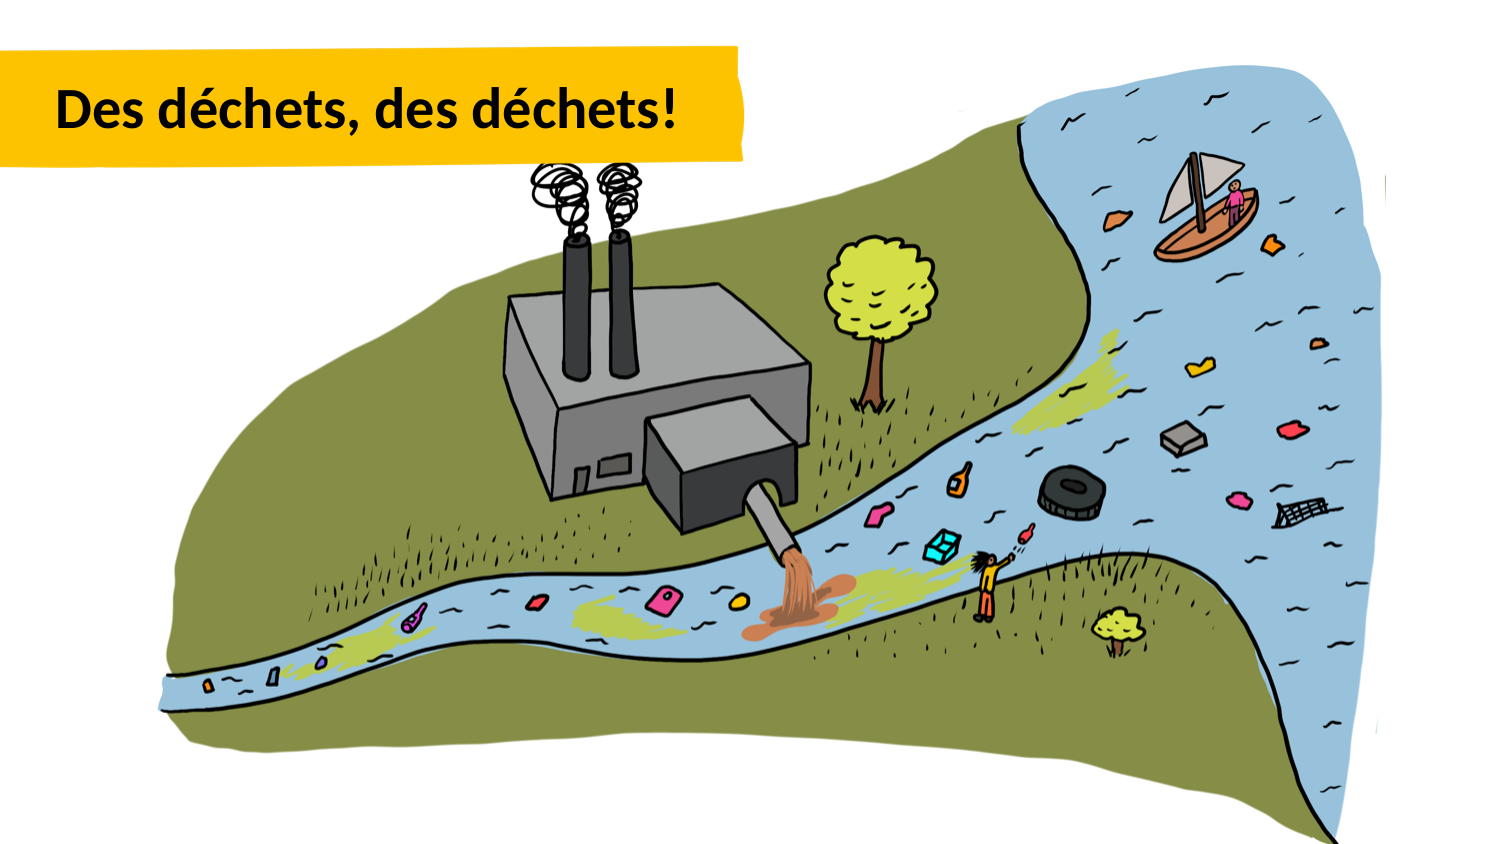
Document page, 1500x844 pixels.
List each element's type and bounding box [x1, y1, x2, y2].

picture [0, 41, 1386, 844]
